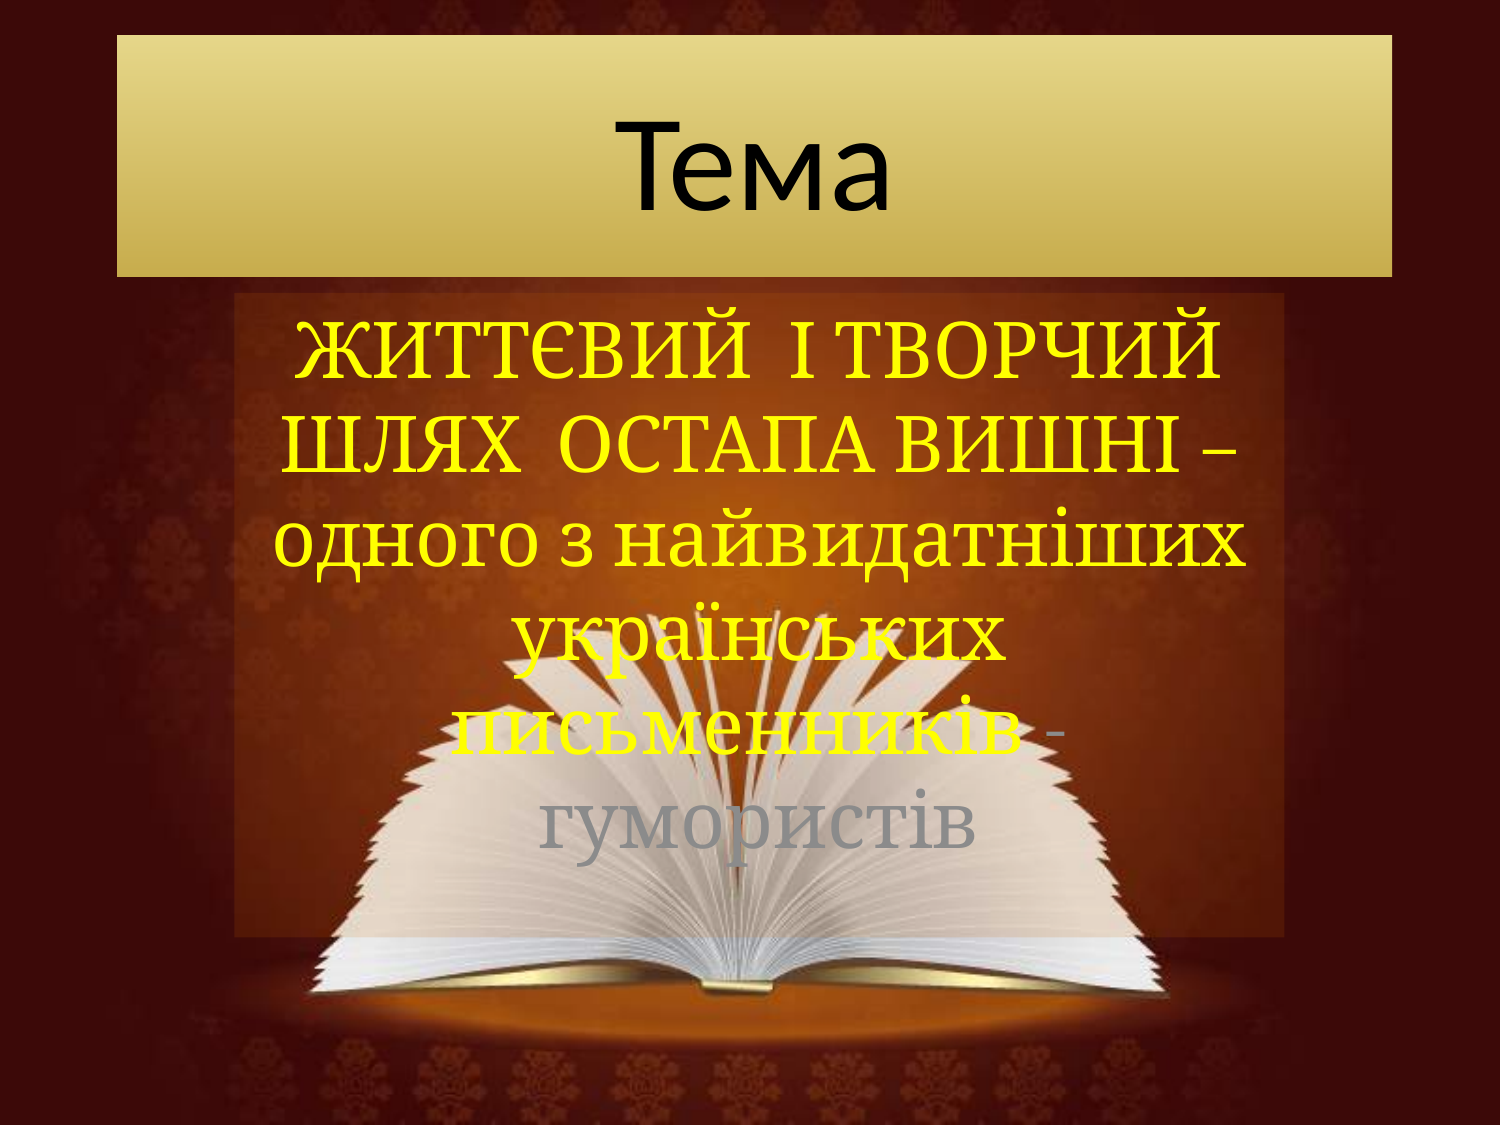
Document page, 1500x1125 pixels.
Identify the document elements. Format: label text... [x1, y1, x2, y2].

title Тема [116, 34, 1393, 277]
subtitle ЖИТТЄВИЙ І ТВОРЧИЙ ШЛЯХ ОСТАПА ВИШНІ – одного з найвидатніших українських письменників - гумористів [234, 292, 1285, 938]
picture [0, 0, 1500, 1125]
